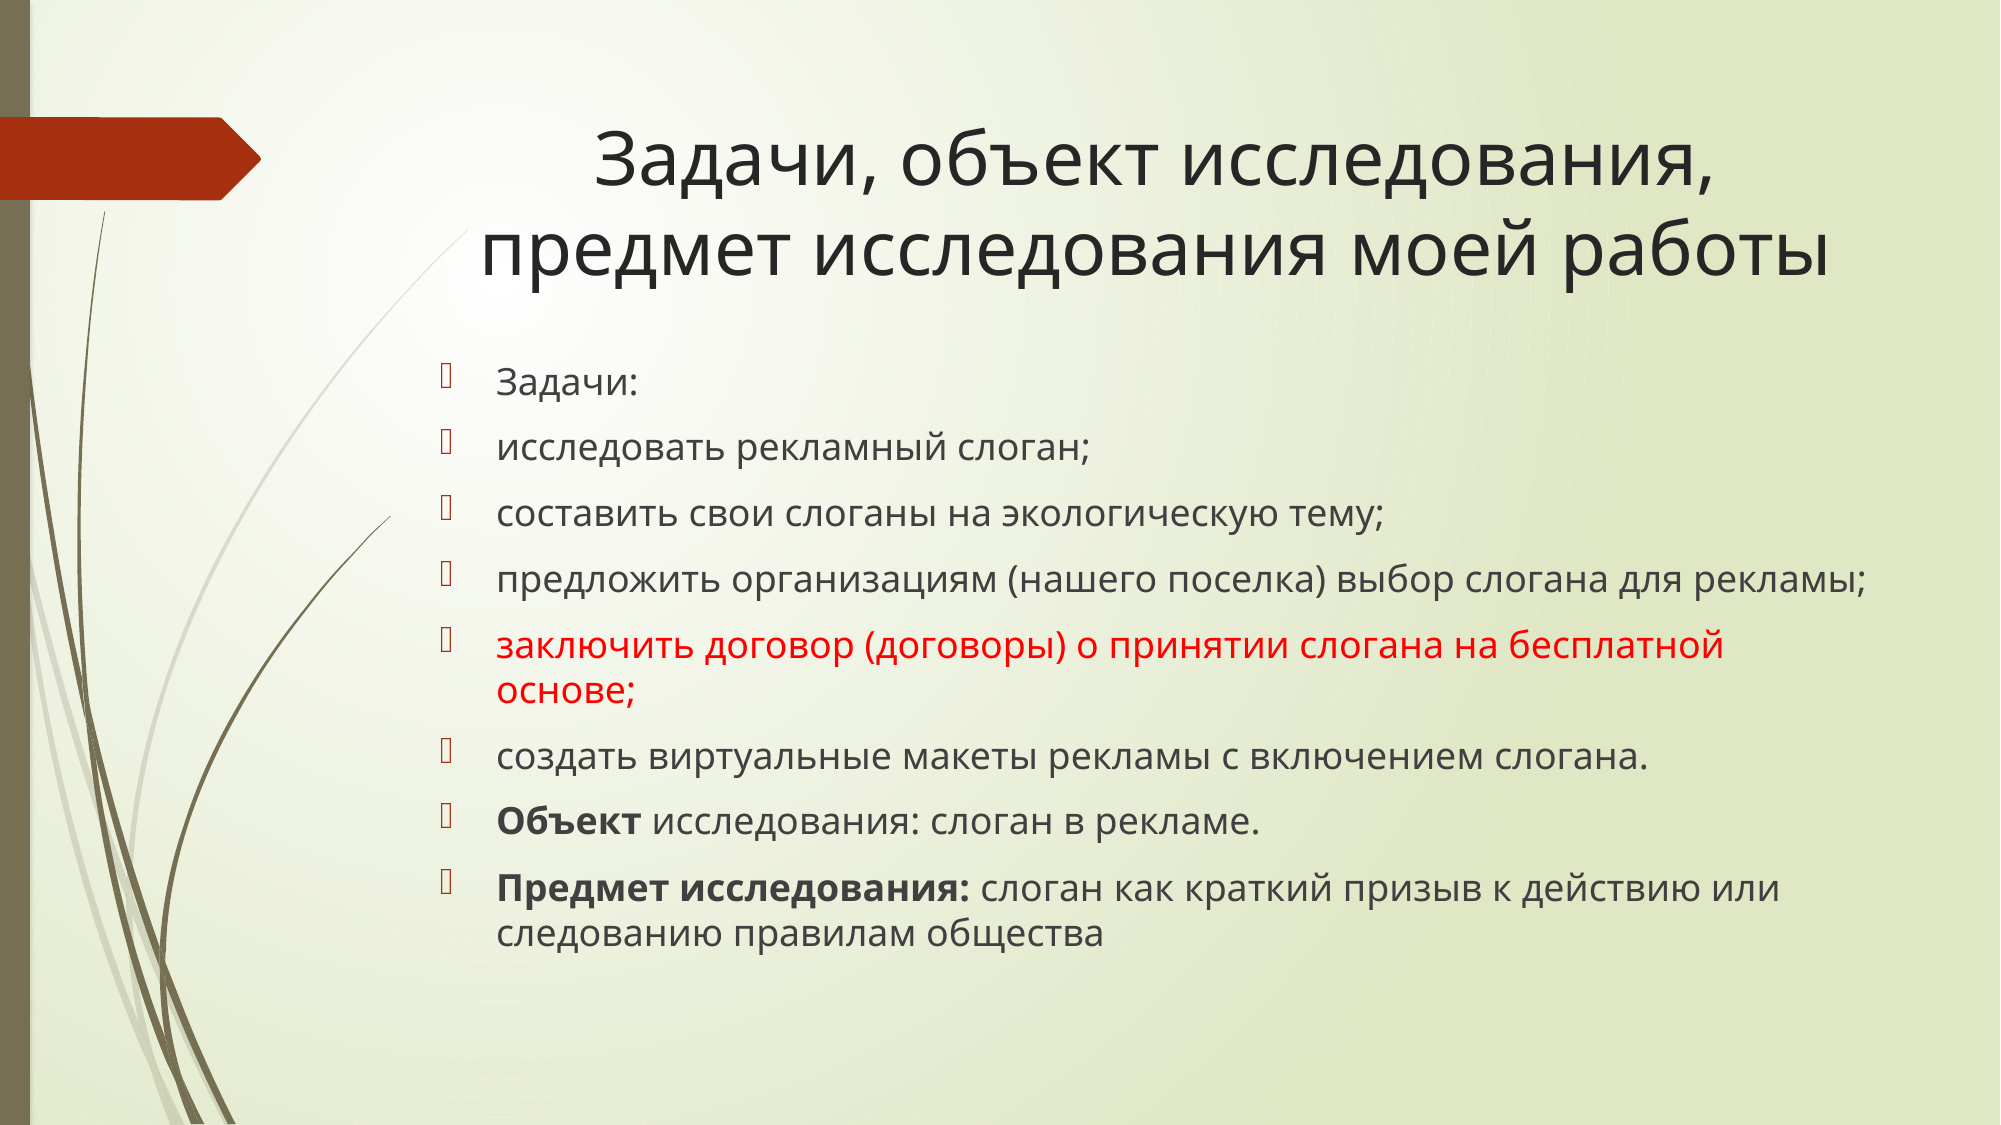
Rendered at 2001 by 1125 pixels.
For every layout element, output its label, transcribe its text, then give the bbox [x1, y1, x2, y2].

list Задачи: исследовать рекламный слоган; составить свои слоганы на экологическую тему; предложить организациям (нашего поселка) выбор слогана для рекламы; заключить договор (договоры) о принятии слогана на бесплатной основе; создать виртуальные макеты рекламы с включением слогана. Объект исследования: слоган в рекламе. Предмет исследования: слоган как краткий призыв к действию или следованию правилам общества [424, 350, 1888, 970]
title Задачи, объект исследования, предмет исследования моей работы [425, 102, 1888, 313]
